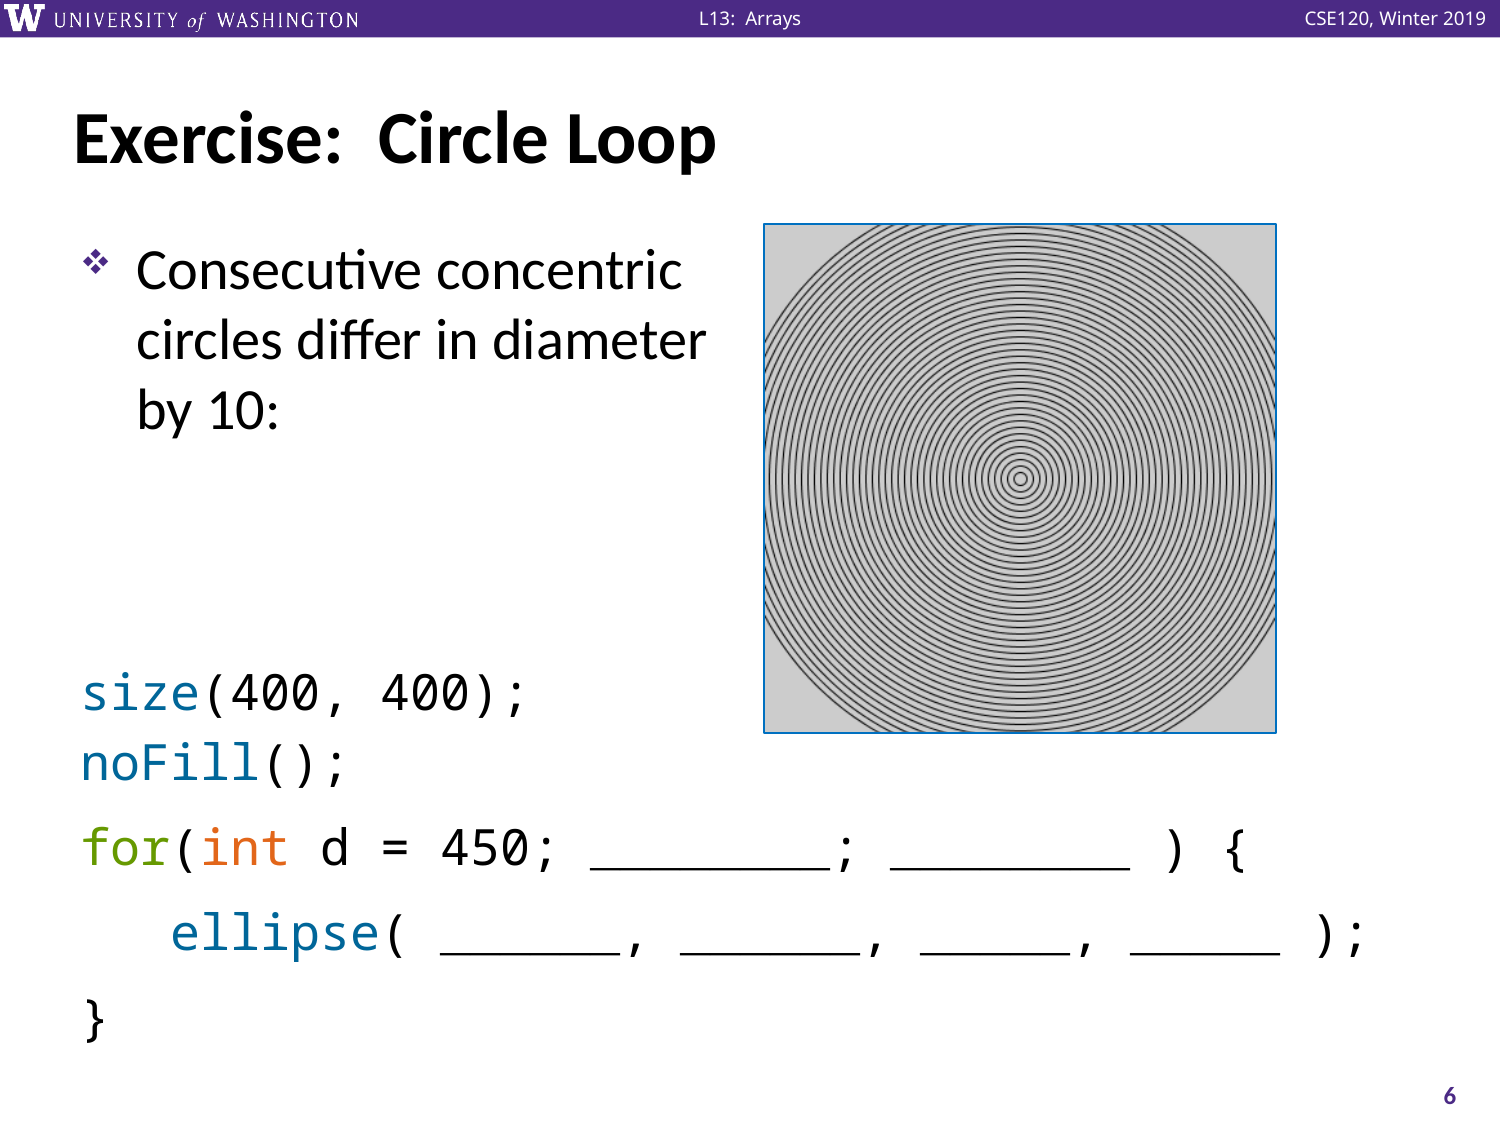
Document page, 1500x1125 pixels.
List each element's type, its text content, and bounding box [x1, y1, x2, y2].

title Exercise: Circle Loop [58, 71, 1438, 197]
picture [4, 4, 358, 32]
slide_number 6 [1400, 1065, 1500, 1125]
list Consecutive concentric circles differ in diameter by 10: size(400, 400); noFill(); for(int d = 450; ________; ________ ) { ellipse( ______, ______, _____, _____ ); } [64, 223, 1438, 1110]
picture [764, 224, 1276, 733]
